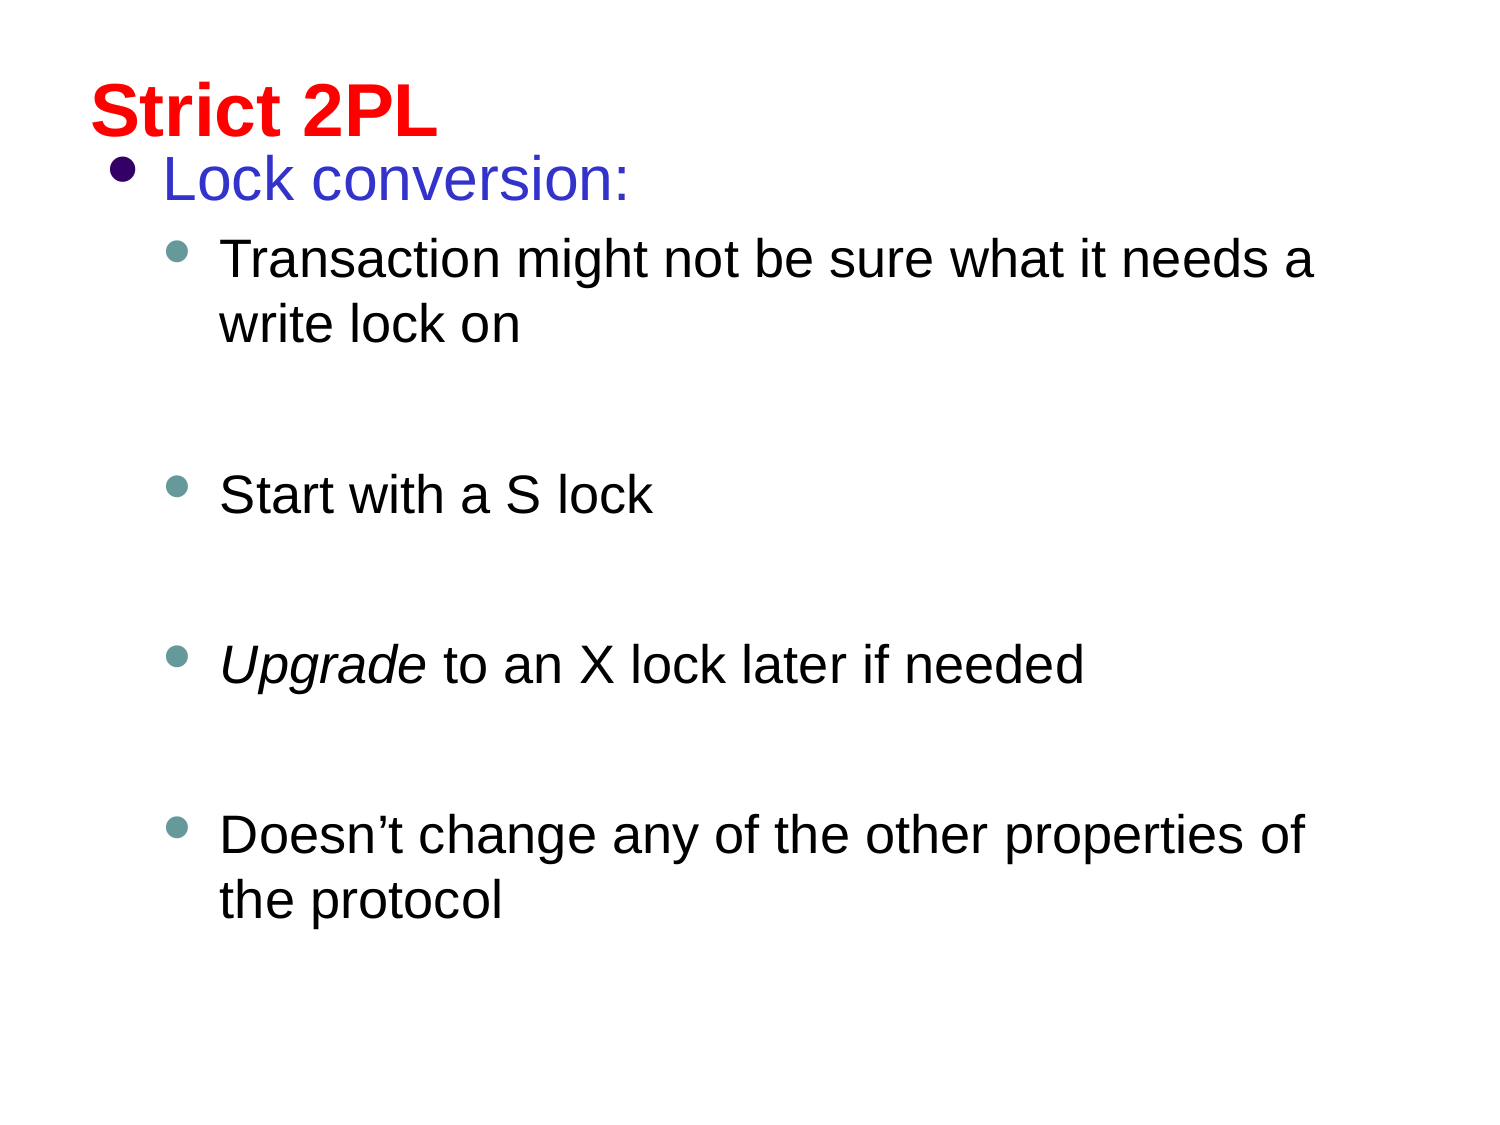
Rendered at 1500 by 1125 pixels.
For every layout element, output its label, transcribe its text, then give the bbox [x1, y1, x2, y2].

list Lock conversion: Transaction might not be sure what it needs a write lock on Start with a S lock Upgrade to an X lock later if needed Doesn’t change any of the other properties of the protocol [91, 130, 1380, 931]
title Strict 2PL [74, 19, 1313, 160]
